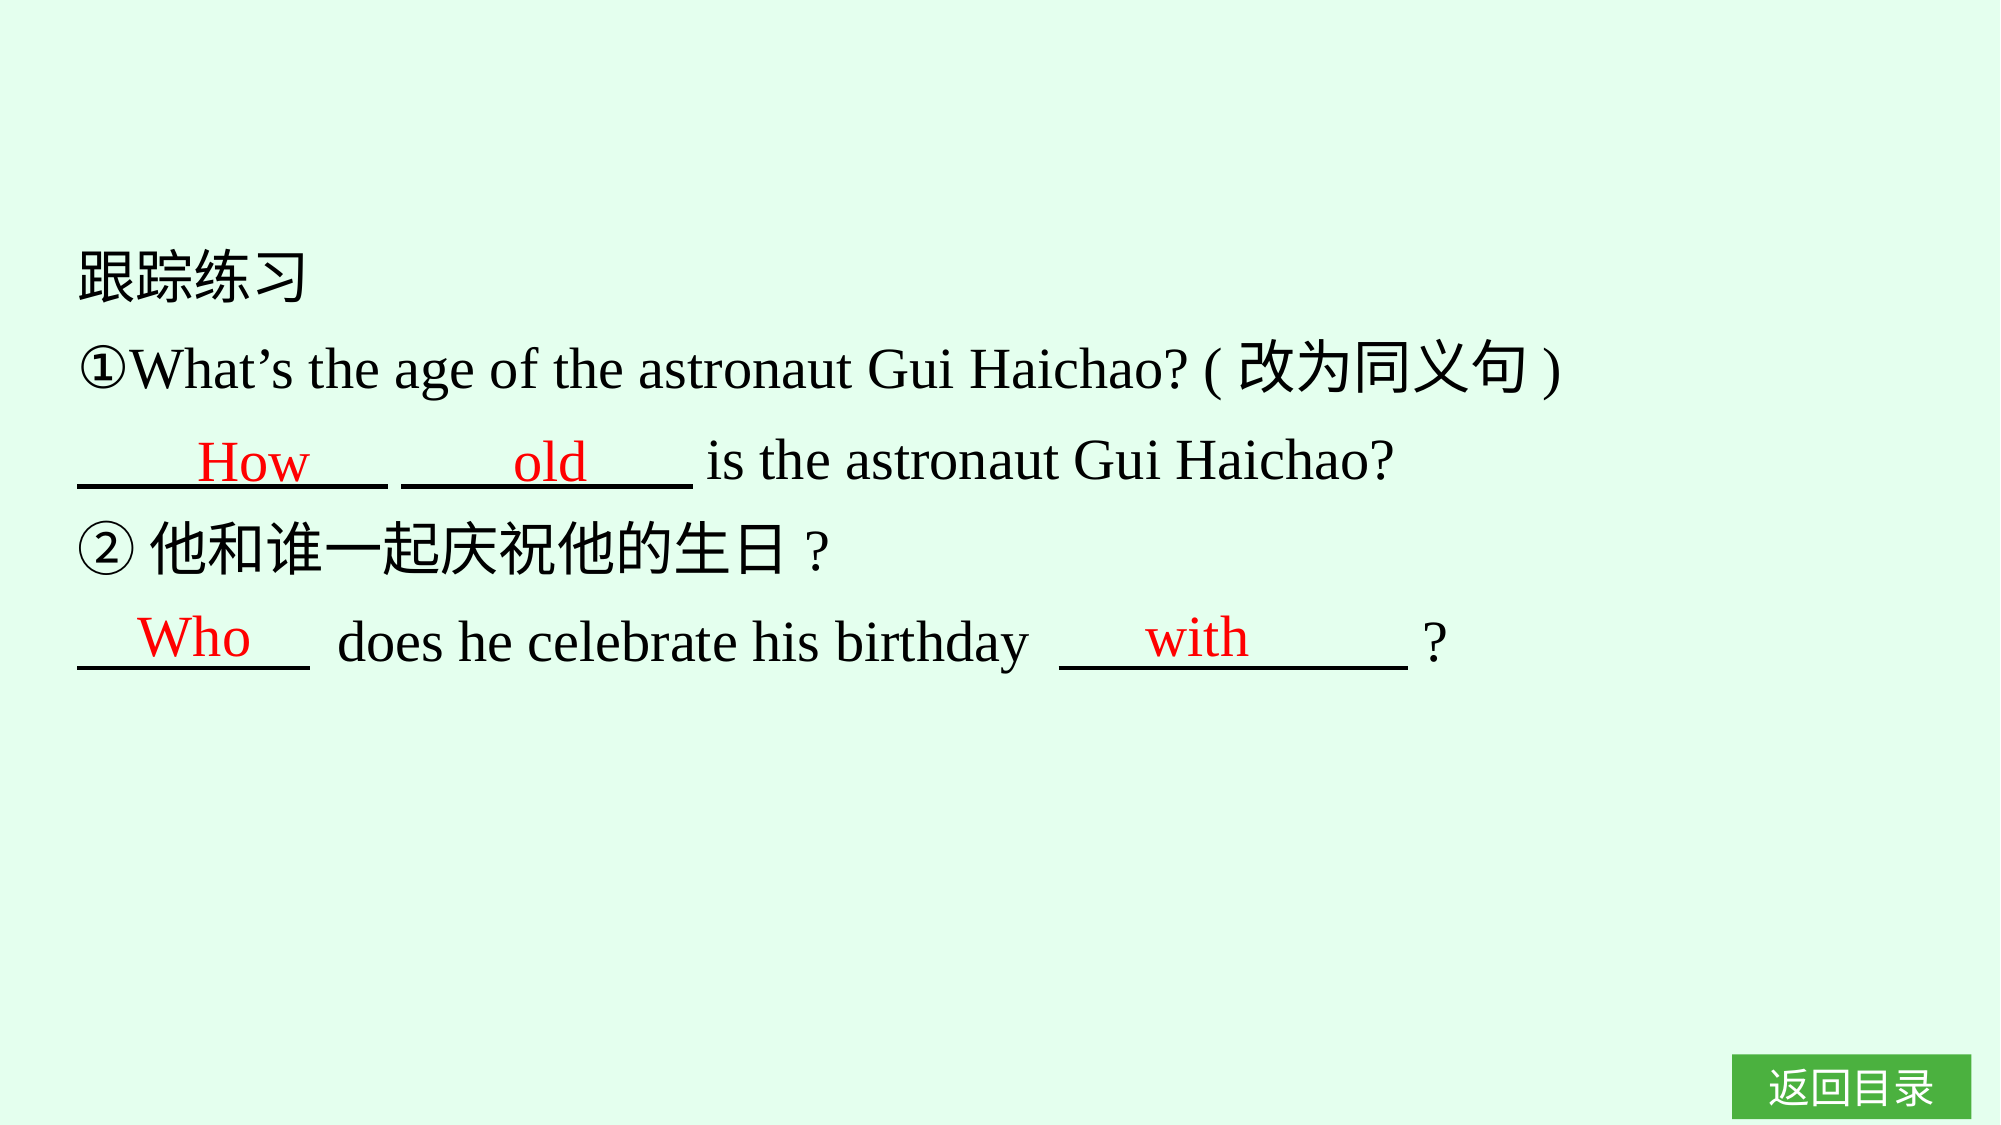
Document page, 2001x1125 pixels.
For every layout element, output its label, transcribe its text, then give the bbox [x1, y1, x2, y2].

text_box with [1131, 576, 1265, 676]
text_box 跟踪练习 ①What’s the age of the astronaut Gui Haichao? (改为同义句) is the astronaut Gui Haichao? ②他和谁一起庆祝他的生日? does he celebrate his birthday ? [62, 211, 1938, 681]
text_box Who [123, 576, 267, 676]
text_box How old [182, 401, 604, 501]
